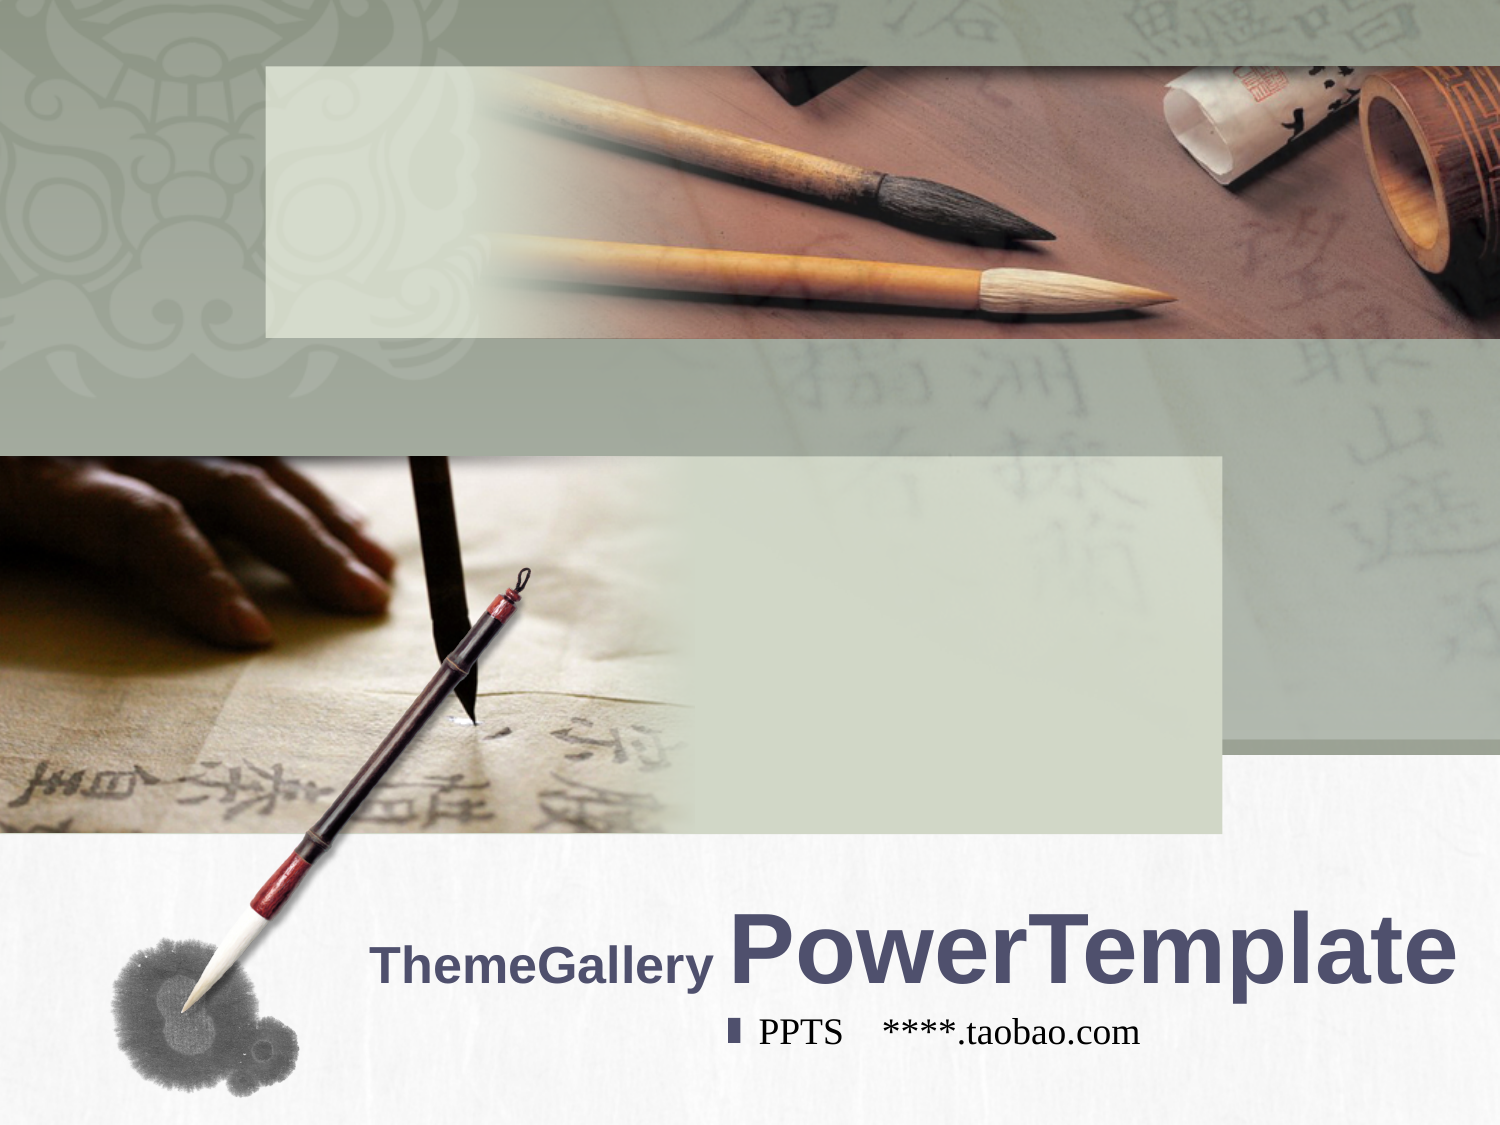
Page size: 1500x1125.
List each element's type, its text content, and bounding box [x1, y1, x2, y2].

picture [0, 0, 1500, 1125]
title ThemeGallery PowerTemplate [200, 862, 1475, 1025]
subtitle PPTS ****.taobao.com [743, 999, 1469, 1088]
text_box [728, 1017, 741, 1043]
